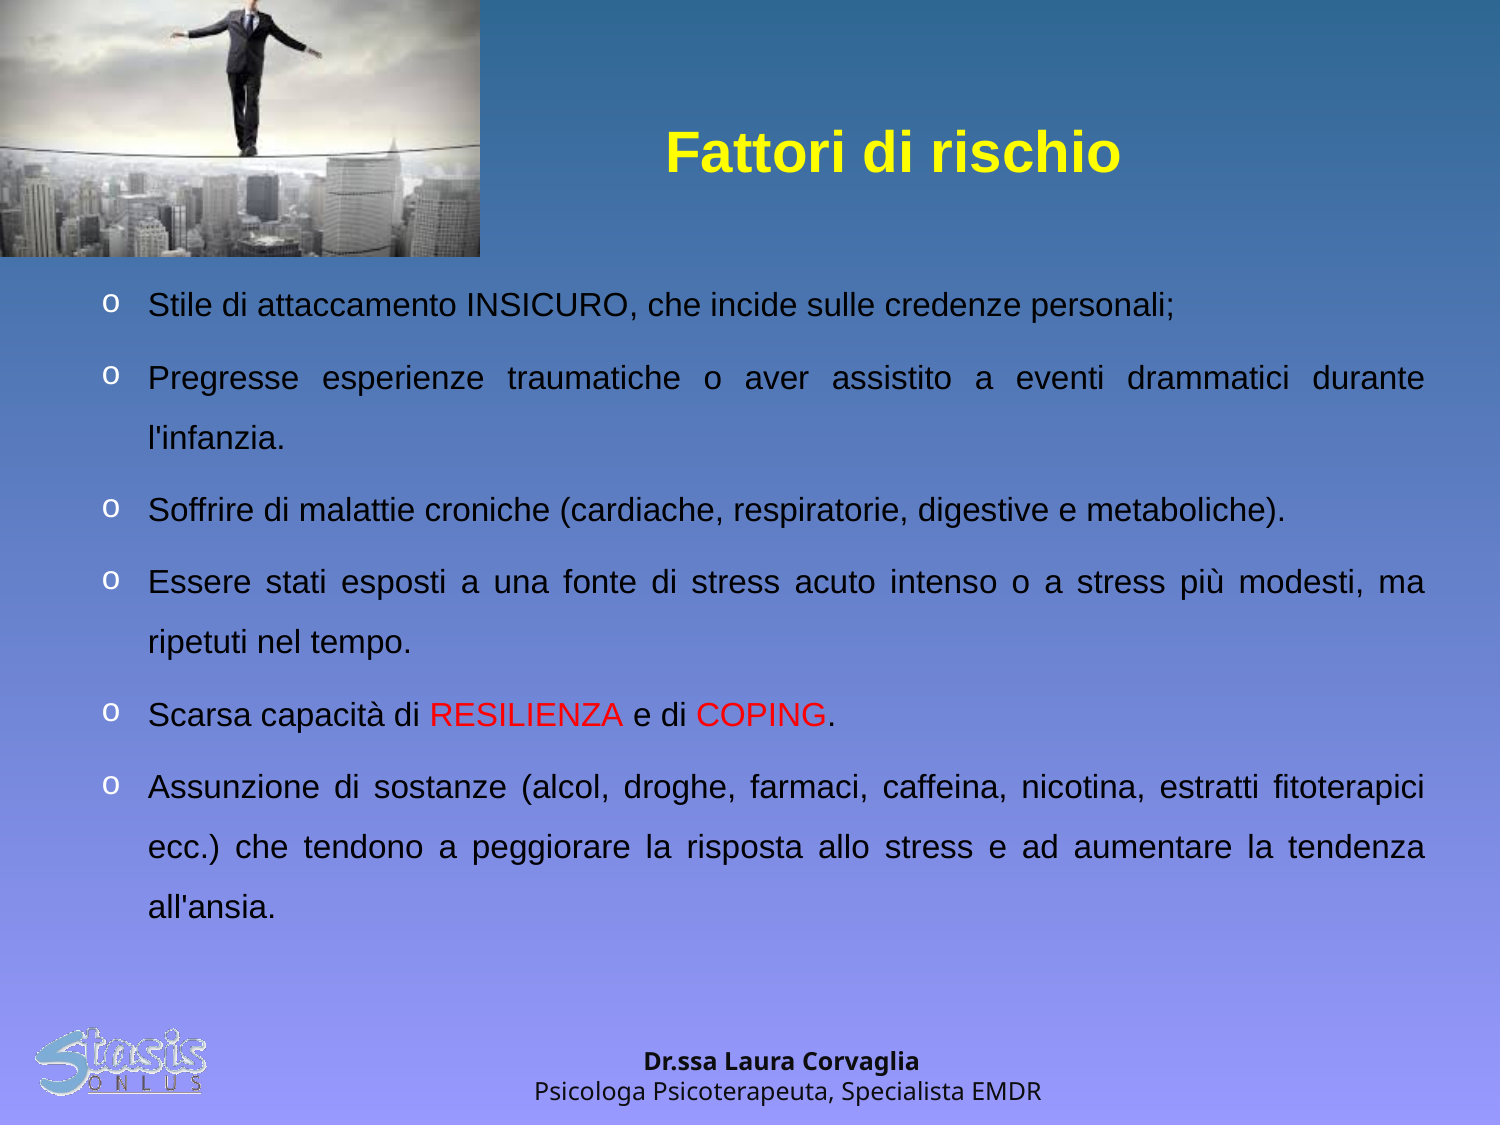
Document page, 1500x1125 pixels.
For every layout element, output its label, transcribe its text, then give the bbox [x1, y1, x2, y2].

picture [24, 981, 227, 1125]
text_box Fattori di rischio [657, 106, 1131, 191]
picture [0, 0, 480, 257]
text_box Stile di attaccamento INSICURO, che incide sulle credenze personali; Pregresse esperienze traumatiche o aver assistito a eventi drammatici durante l'infanzia. Soffrire di malattie croniche (cardiache, respiratorie, digestive e metaboliche). Essere stati esposti a una fonte di stress acuto intenso o a stress più modesti, ma ripetuti nel tempo. Scarsa capacità di RESILIENZA e di COPING. Assunzione di sostanze (alcol, droghe, farmaci, caffeina, nicotina, estratti fitoterapici ecc.) che tendono a peggiorare la risposta allo stress e ad aumentare la tendenza all'ansia. [93, 256, 1435, 1093]
text_box Dr.ssa Laura Corvaglia Psicologa Psicoterapeuta, Specialista EMDR [396, 1022, 1167, 1125]
